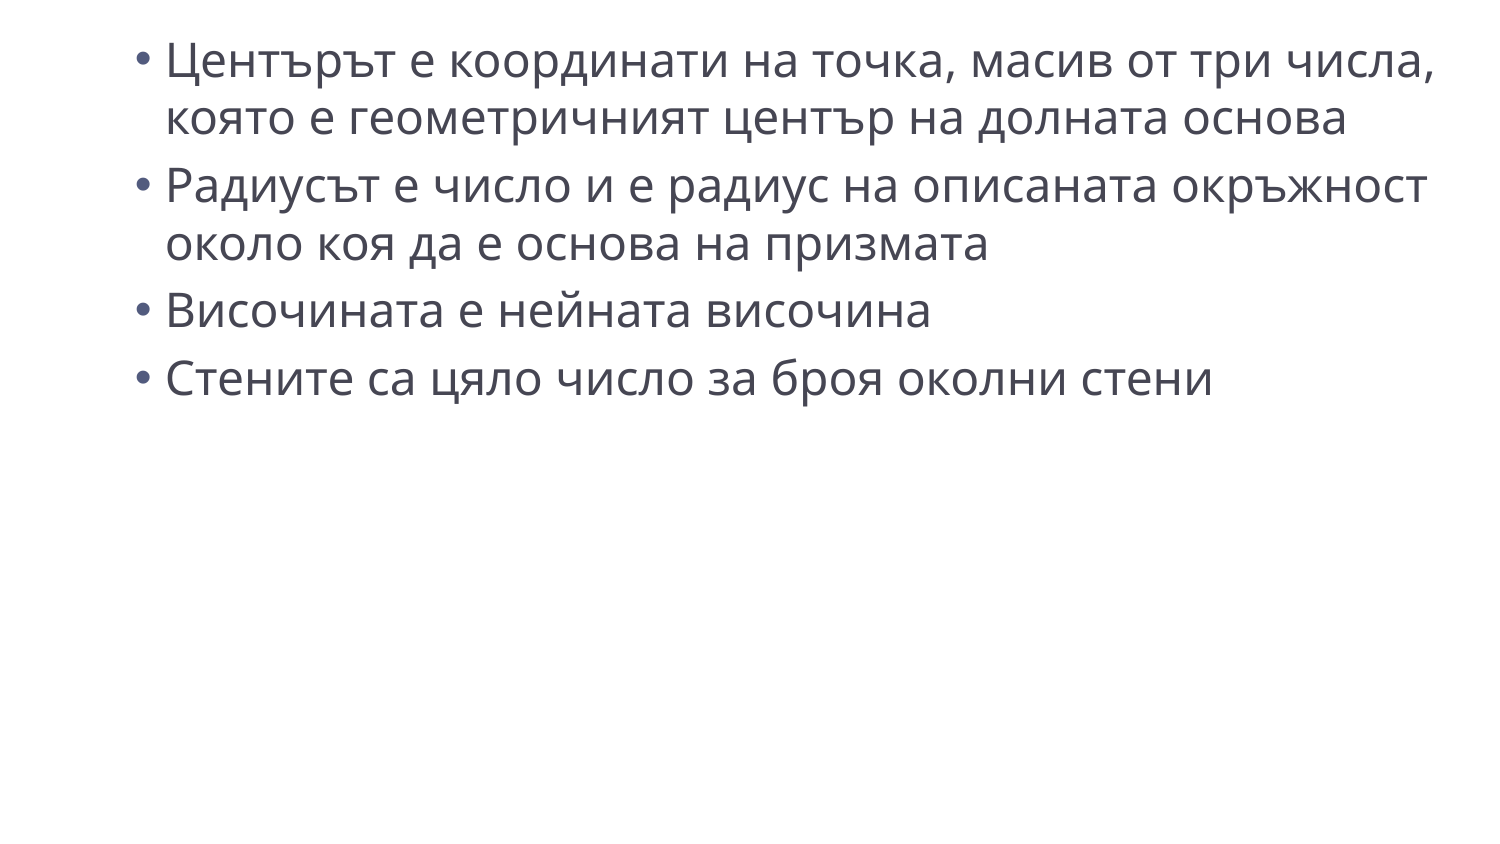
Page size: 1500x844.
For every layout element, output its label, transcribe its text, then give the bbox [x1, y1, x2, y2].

list Центърът е координати на точка, масив от три числа, която е геометричният център на долната основа Радиусът е число и е радиус на описаната окръжност около коя да е основа на призмата Височината е нейната височина Стените са цяло число за броя околни стени [75, 21, 1475, 835]
